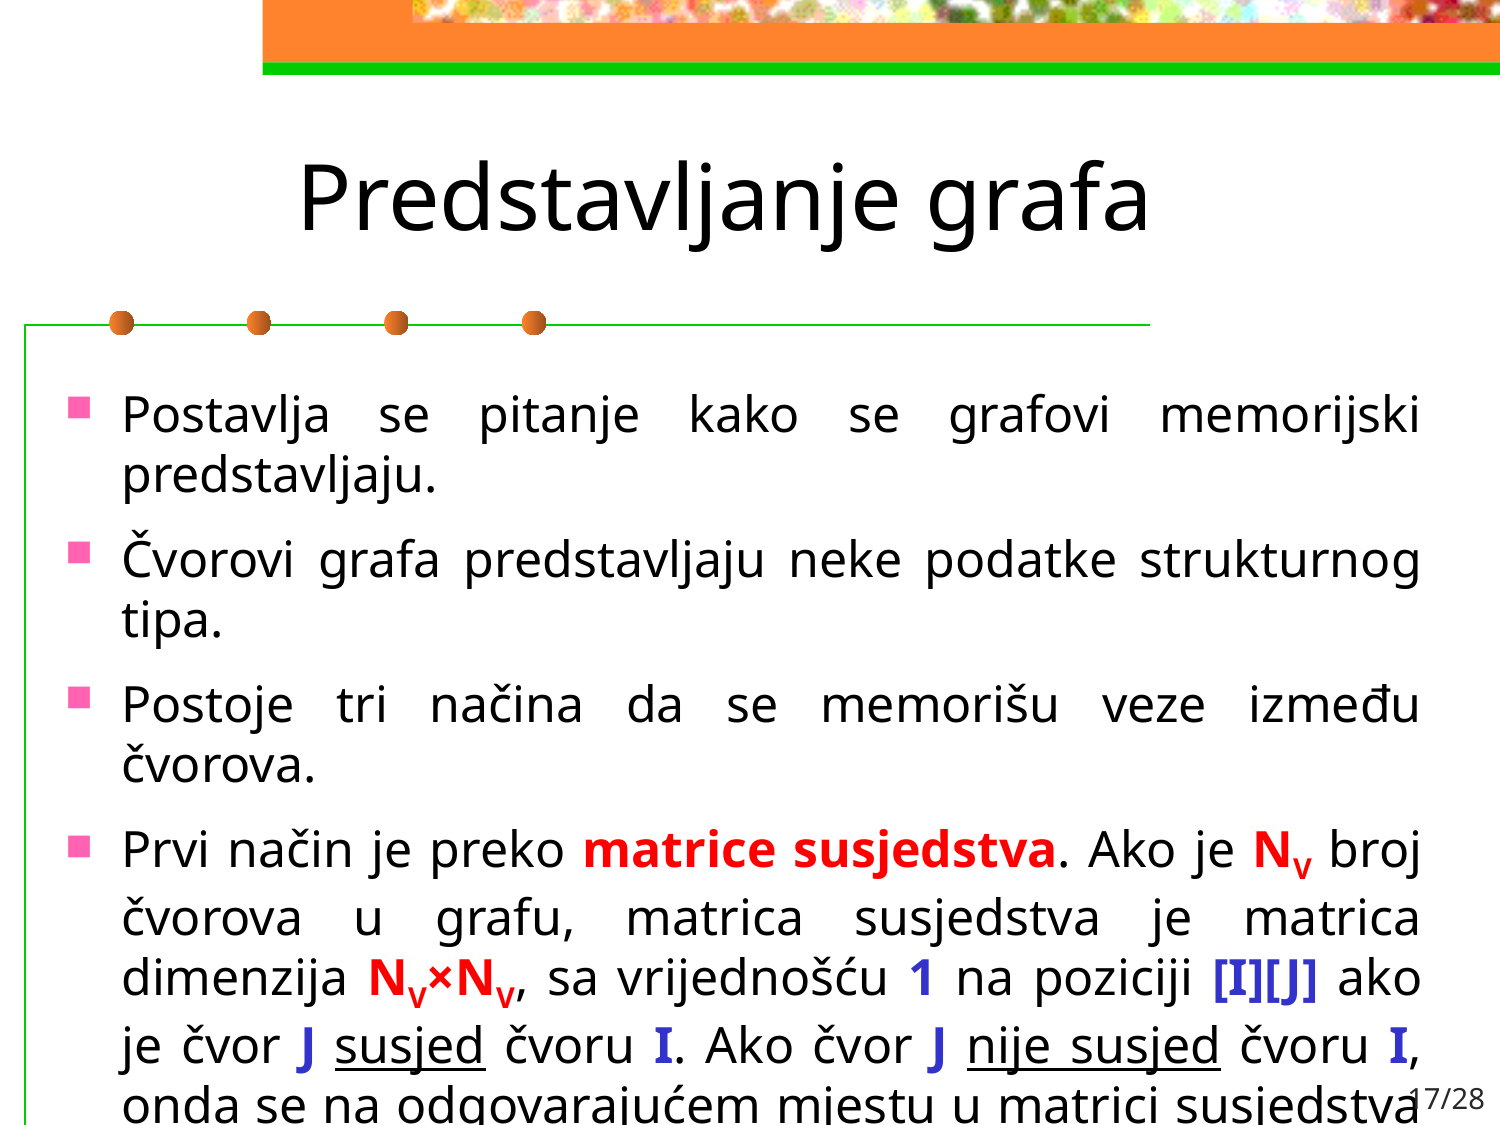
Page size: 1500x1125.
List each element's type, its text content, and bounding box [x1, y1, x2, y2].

picture [412, 0, 1500, 23]
title Predstavljanje grafa [87, 99, 1363, 288]
text_box 17/28 [1374, 1072, 1500, 1123]
list Postavlja se pitanje kako se grafovi memorijski predstavljaju. Čvorovi grafa predstavljaju neke podatke strukturnog tipa. Postoje tri načina da se memorišu veze između čvorova. Prvi način je preko matrice susjedstva. Ako je NV broj čvorova u grafu, matrica susjedstva je matrica dimenzija NV×NV, sa vrijednošću 1 na poziciji [I][J] ako je čvor J susjed čvoru I. Ako čvor J nije susjed čvoru I, onda se na odgovarajućem mjestu u matrici susjedstva nalazi 0. [50, 375, 1438, 1063]
